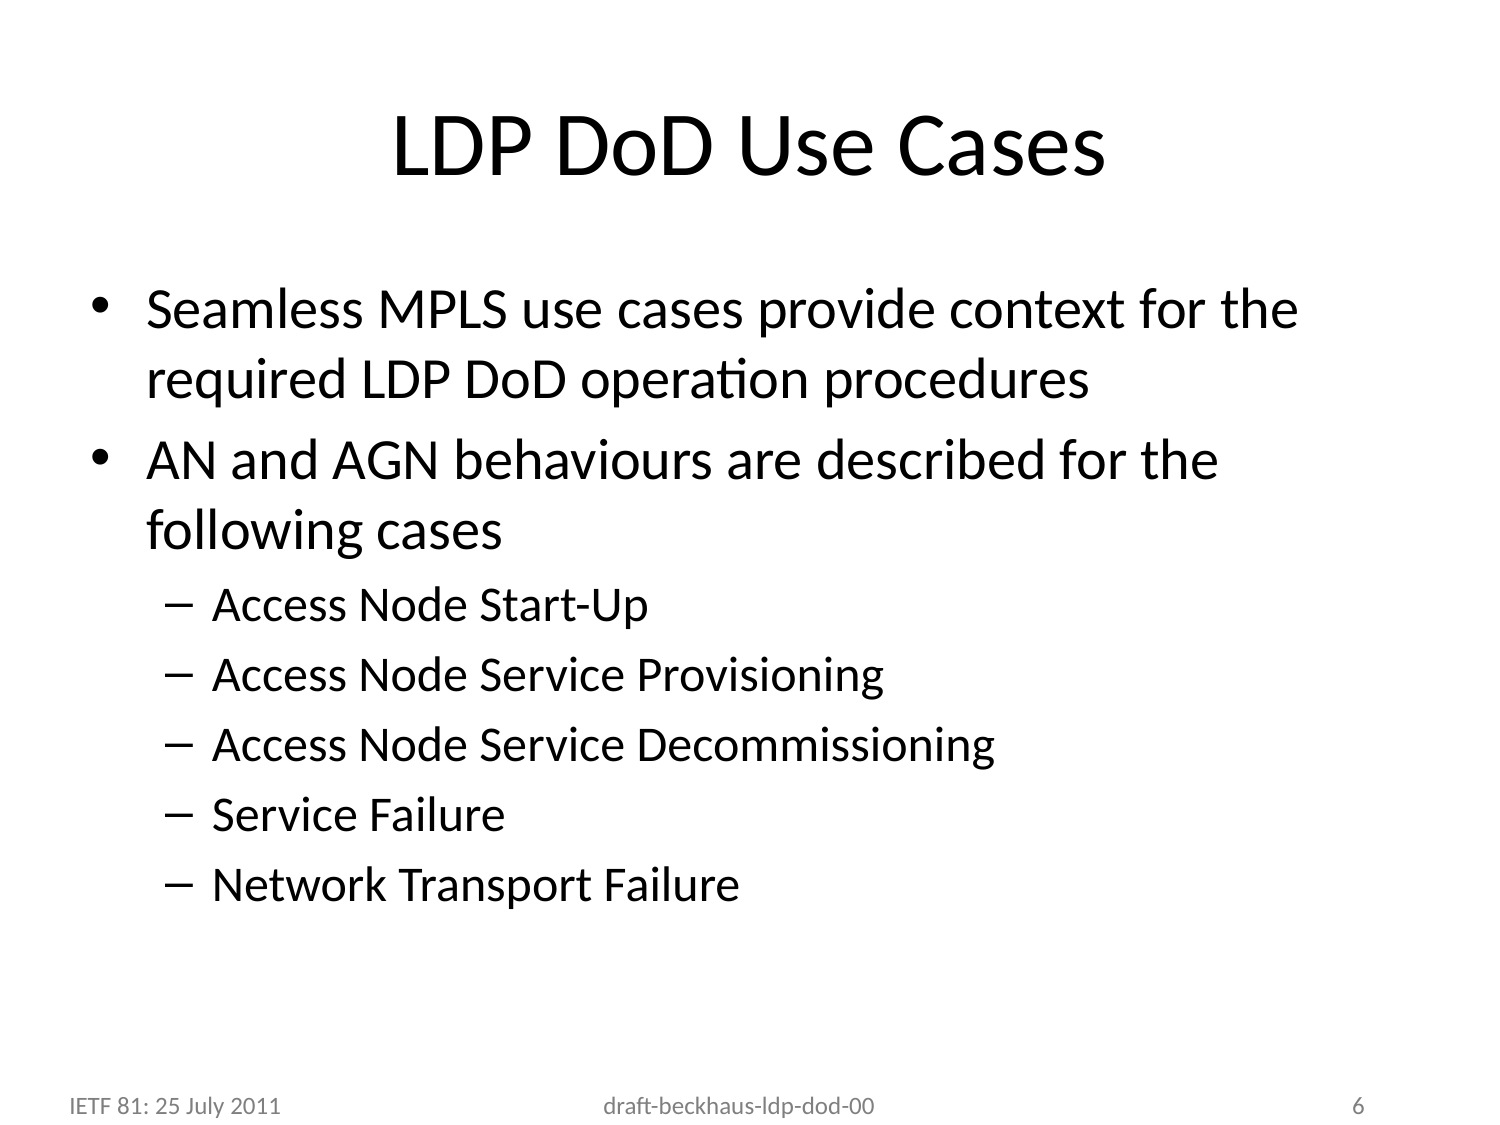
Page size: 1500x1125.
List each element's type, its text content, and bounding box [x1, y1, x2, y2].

list Seamless MPLS use cases provide context for the required LDP DoD operation procedures AN and AGN behaviours are described for the following cases Access Node Start-Up Access Node Service Provisioning Access Node Service Decommissioning Service Failure Network Transport Failure [75, 262, 1425, 1005]
title LDP DoD Use Cases [75, 45, 1425, 233]
